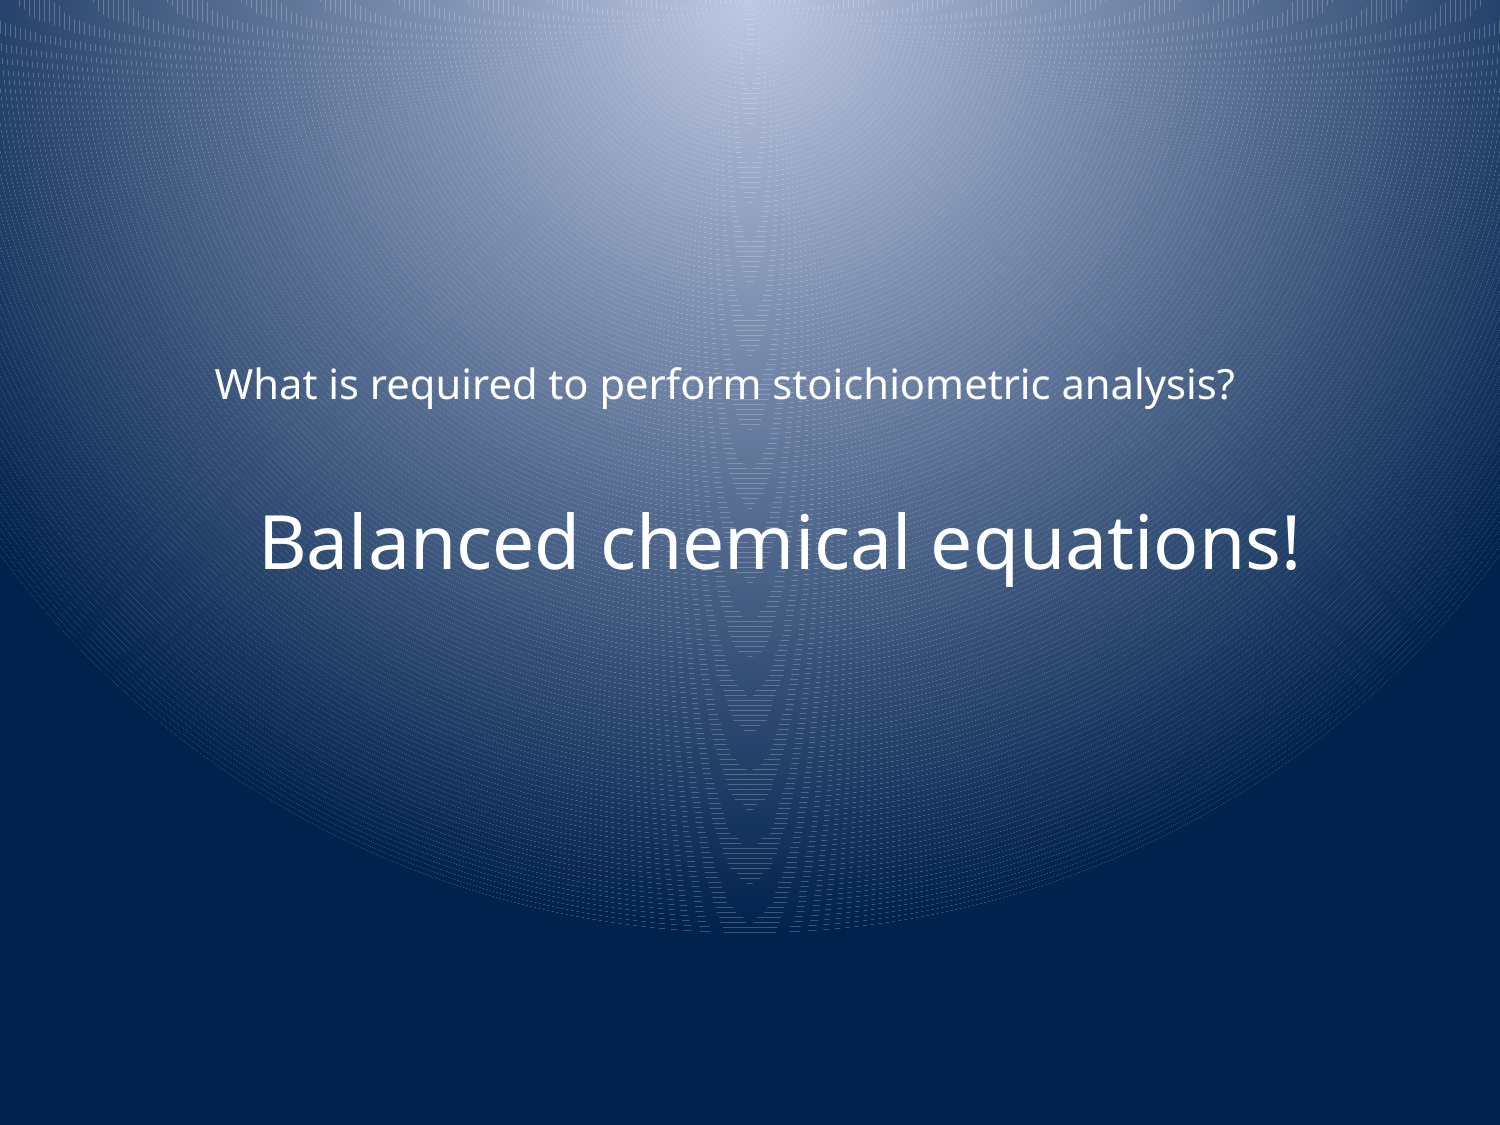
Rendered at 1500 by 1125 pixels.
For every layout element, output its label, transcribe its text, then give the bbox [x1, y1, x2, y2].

text_box What is required to perform stoichiometric analysis? [199, 350, 1250, 415]
text_box Balanced chemical equations! [243, 487, 1317, 593]
